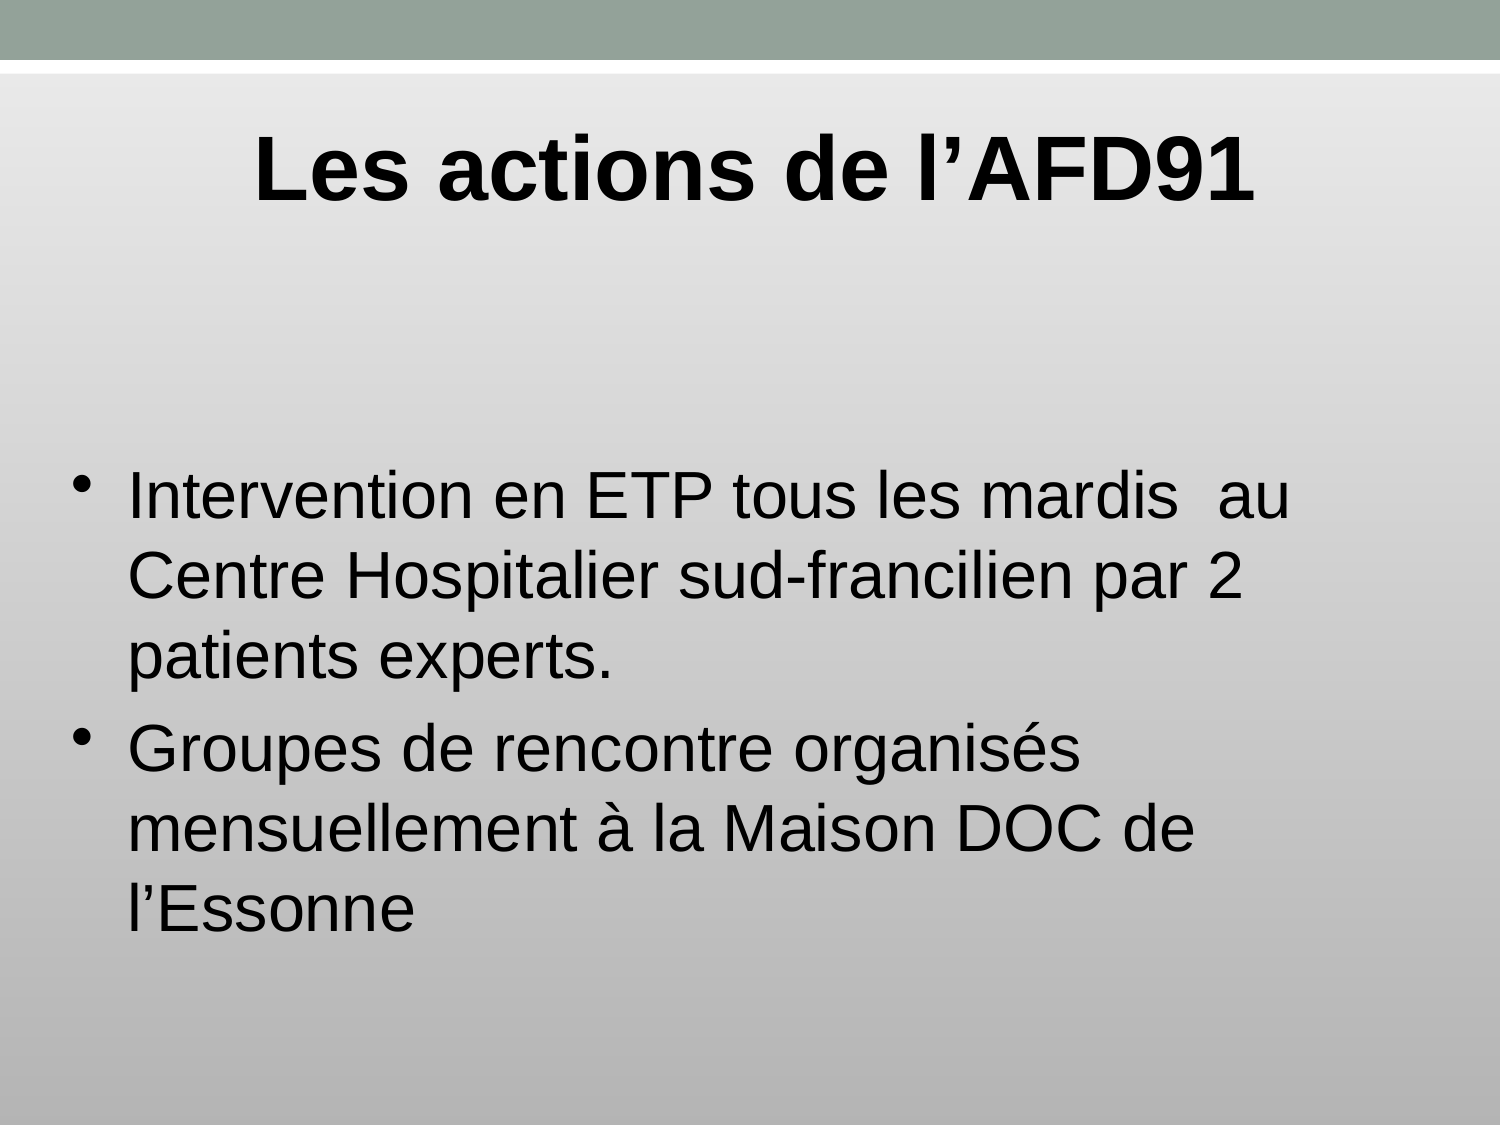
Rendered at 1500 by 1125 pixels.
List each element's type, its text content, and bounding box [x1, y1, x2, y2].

text_box Intervention en ETP tous les mardis au Centre Hospitalier sud-francilien par 2 patients experts. Groupes de rencontre organisés mensuellement à la Maison DOC de l’Essonne [55, 444, 1486, 953]
text_box Les actions de l’AFD91 [76, 101, 1436, 227]
